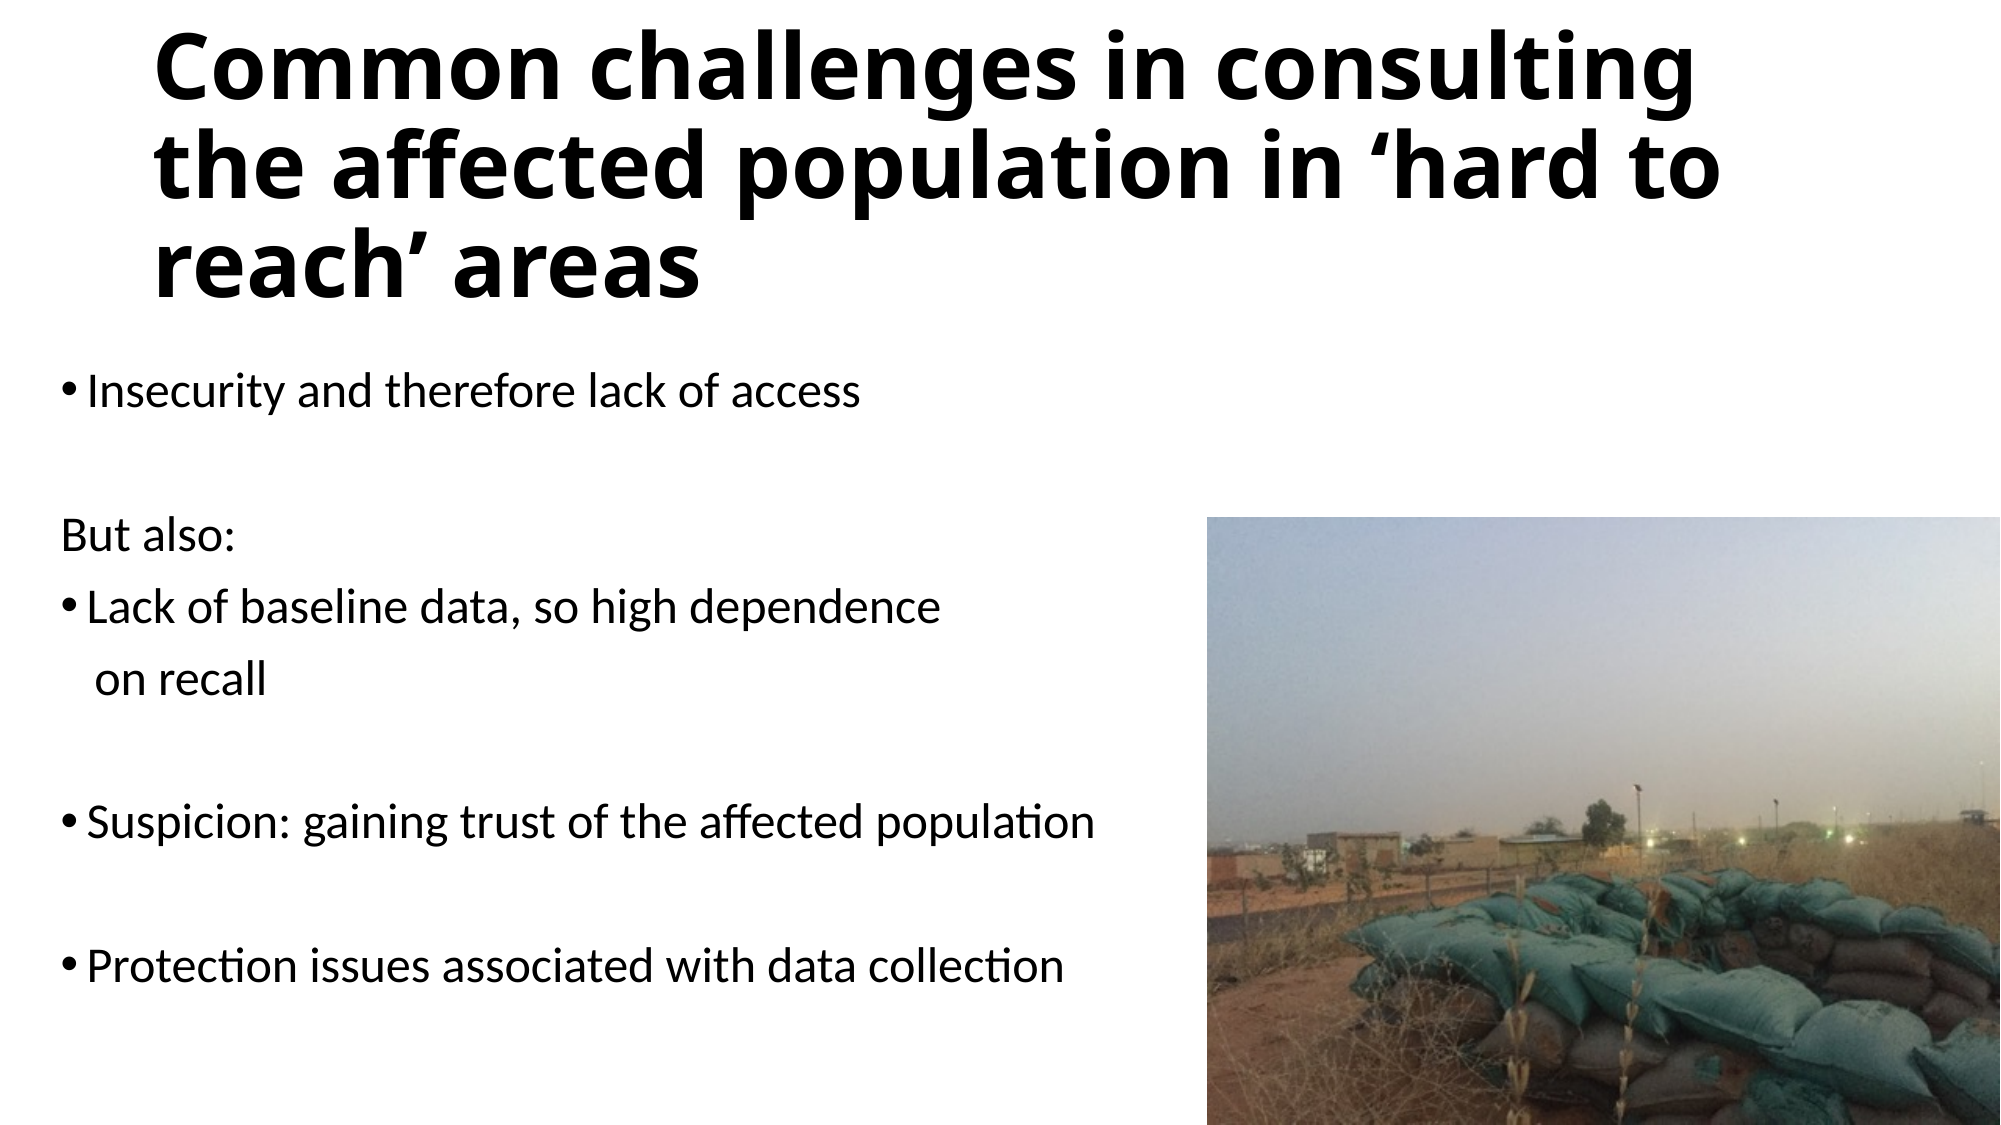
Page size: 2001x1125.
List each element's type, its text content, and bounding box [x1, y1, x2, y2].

picture [1207, 517, 2000, 1125]
title Common challenges in consulting the affected population in ‘hard to reach’ areas [137, 59, 1863, 278]
list Insecurity and therefore lack of access But also: Lack of baseline data, so high dependence on recall Suspicion: gaining trust of the affected population Protection issues associated with data collection [45, 278, 1675, 1005]
